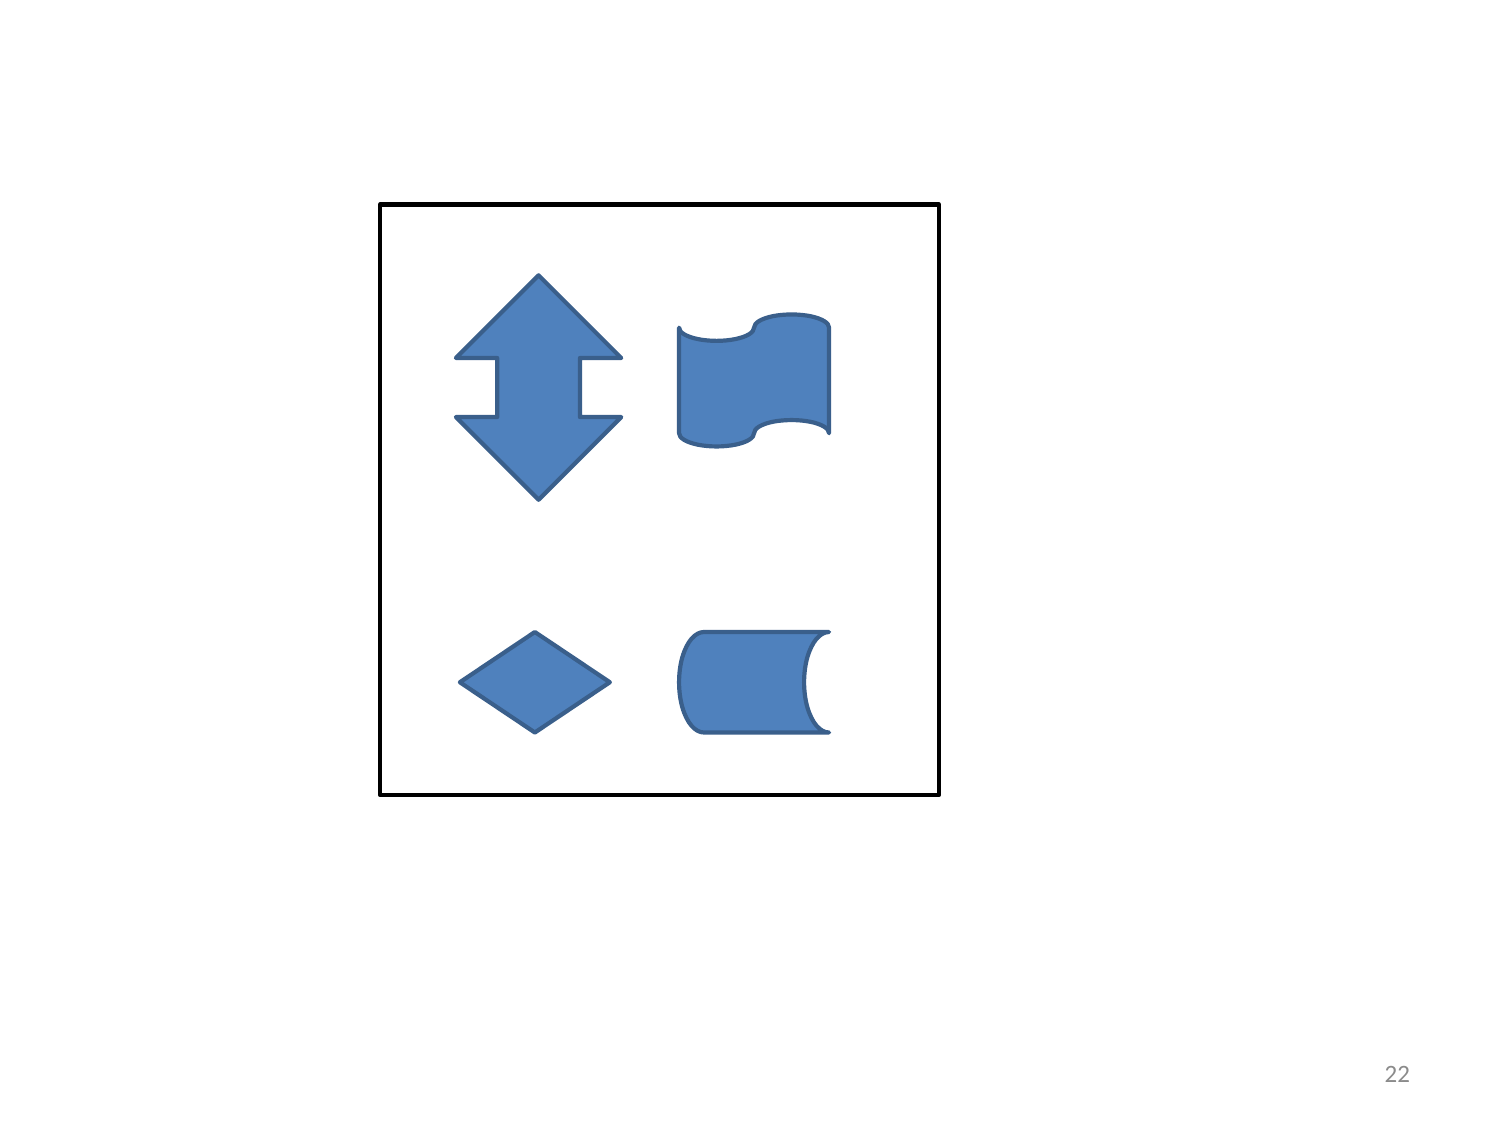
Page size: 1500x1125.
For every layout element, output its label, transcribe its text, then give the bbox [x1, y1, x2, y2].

text_box [676, 629, 832, 735]
text_box [378, 202, 941, 797]
text_box [453, 273, 624, 502]
text_box [457, 630, 612, 735]
text_box [676, 312, 832, 449]
slide_number 22 [1074, 1042, 1425, 1103]
